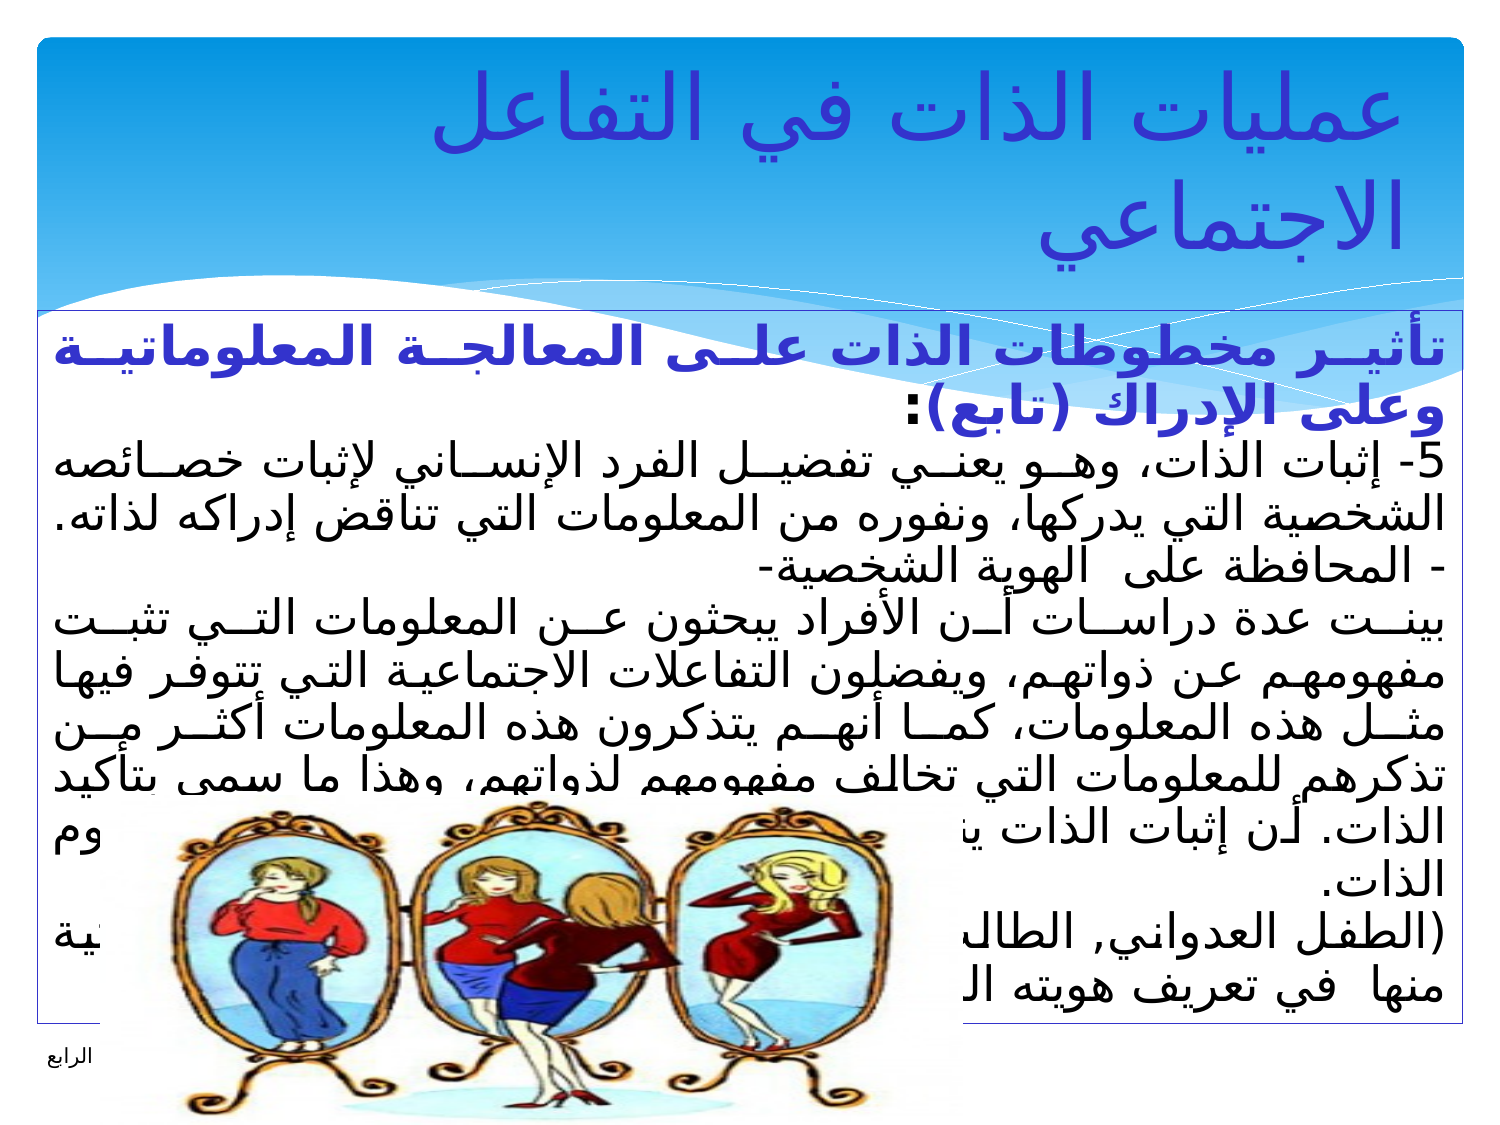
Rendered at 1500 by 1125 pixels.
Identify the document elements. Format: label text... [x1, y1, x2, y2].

title عمليات الذات في التفاعل الاجتماعي [75, 55, 1425, 261]
picture [100, 795, 963, 1125]
list تأثير مخطوطات الذات على المعالجة المعلوماتية وعلى الإدراك (تابع): 5- إثبات الذات، وهو يعني تفضيل الفرد الإنساني لإثبات خصائصه الشخصية التي يدركها، ونفوره من المعلومات التي تناقض إدراكه لذاته. - المحافظة على الهوية الشخصية- بينت عدة دراسات أن الأفراد يبحثون عن المعلومات التي تثبت مفهومهم عن ذواتهم، ويفضلون التفاعلات الاجتماعية التي تتوفر فيها مثل هذه المعلومات، كما أنهم يتذكرون هذه المعلومات أكثر من تذكرهم للمعلومات التي تخالف مفهومهم لذواتهم، وهذا ما سمي بتأكيد الذات. أن إثبات الذات ينطبق حتى على الجوانب السلبية في مفهوم الذات. (الطفل العدواني, الطالب الفاشل دراسياَ) لأنه لا يستمد قيمته الذاتية منها في تعريف هويته الشخصية. [37, 310, 1463, 1024]
footer الفصل الرابع [31, 1025, 94, 1086]
